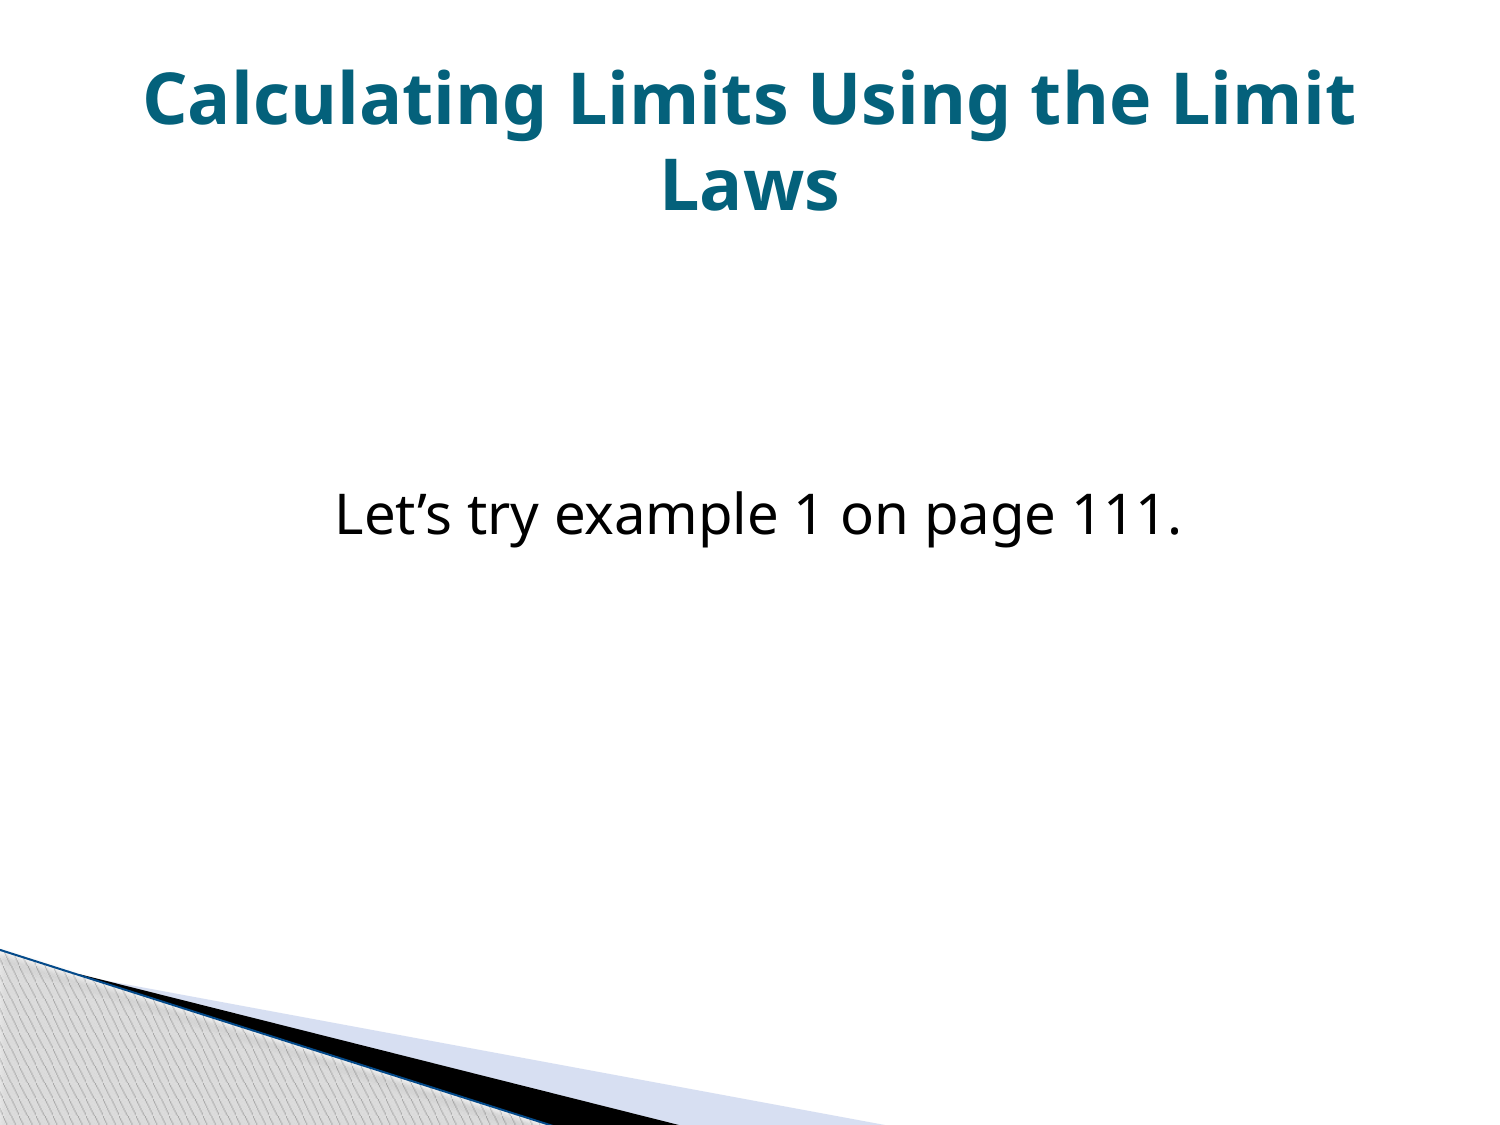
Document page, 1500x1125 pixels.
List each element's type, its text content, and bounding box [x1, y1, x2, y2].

title Calculating Limits Using the Limit Laws [75, 45, 1425, 233]
list Let’s try example 1 on page 111. [75, 243, 1425, 986]
